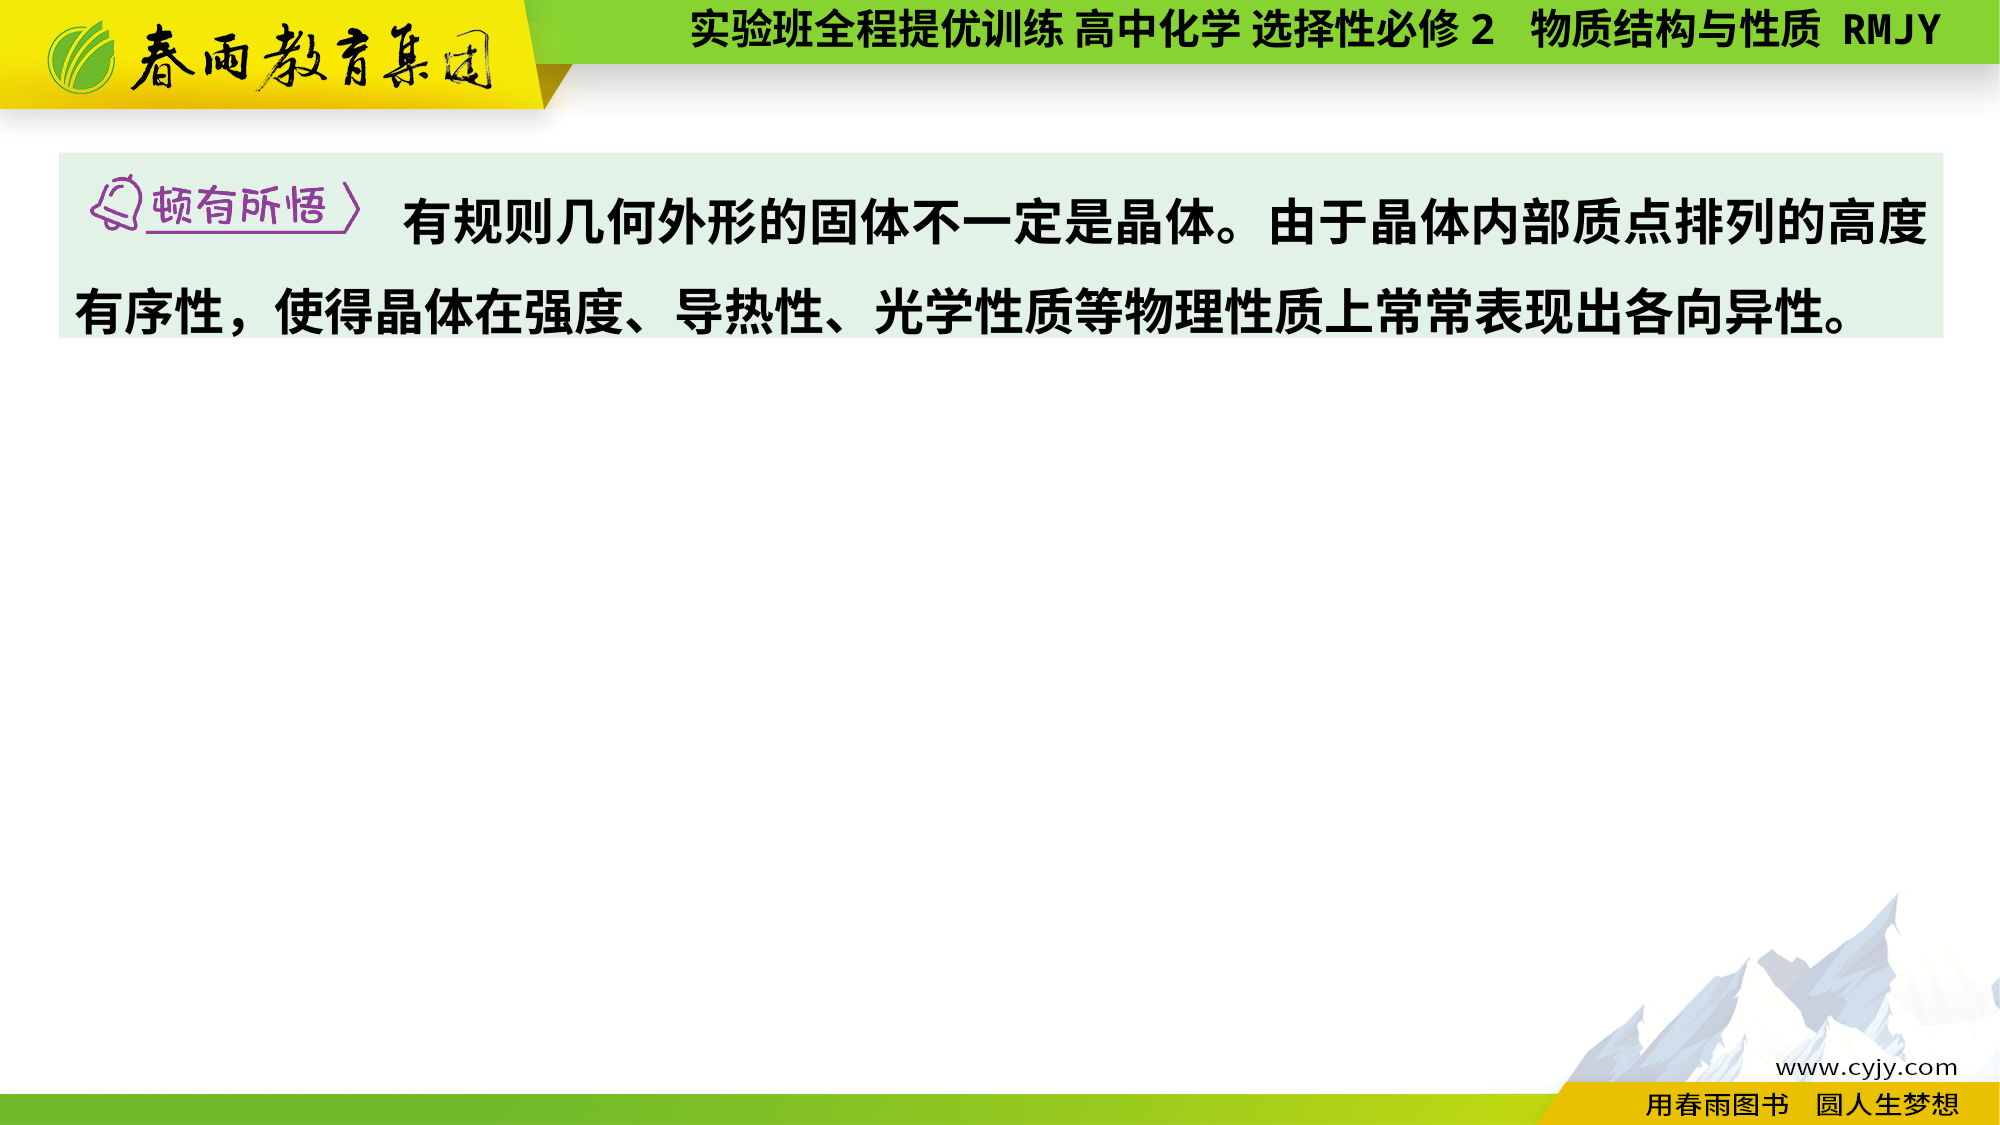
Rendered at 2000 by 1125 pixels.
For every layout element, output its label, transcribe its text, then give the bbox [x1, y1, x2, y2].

list 有规则几何外形的固体不一定是晶体。由于晶体内部质点排列的高度有序性，使得晶体在强度、导热性、光学性质等物理性质上常常表现出各向异性。 [59, 152, 1944, 339]
picture [0, 0, 2000, 1125]
